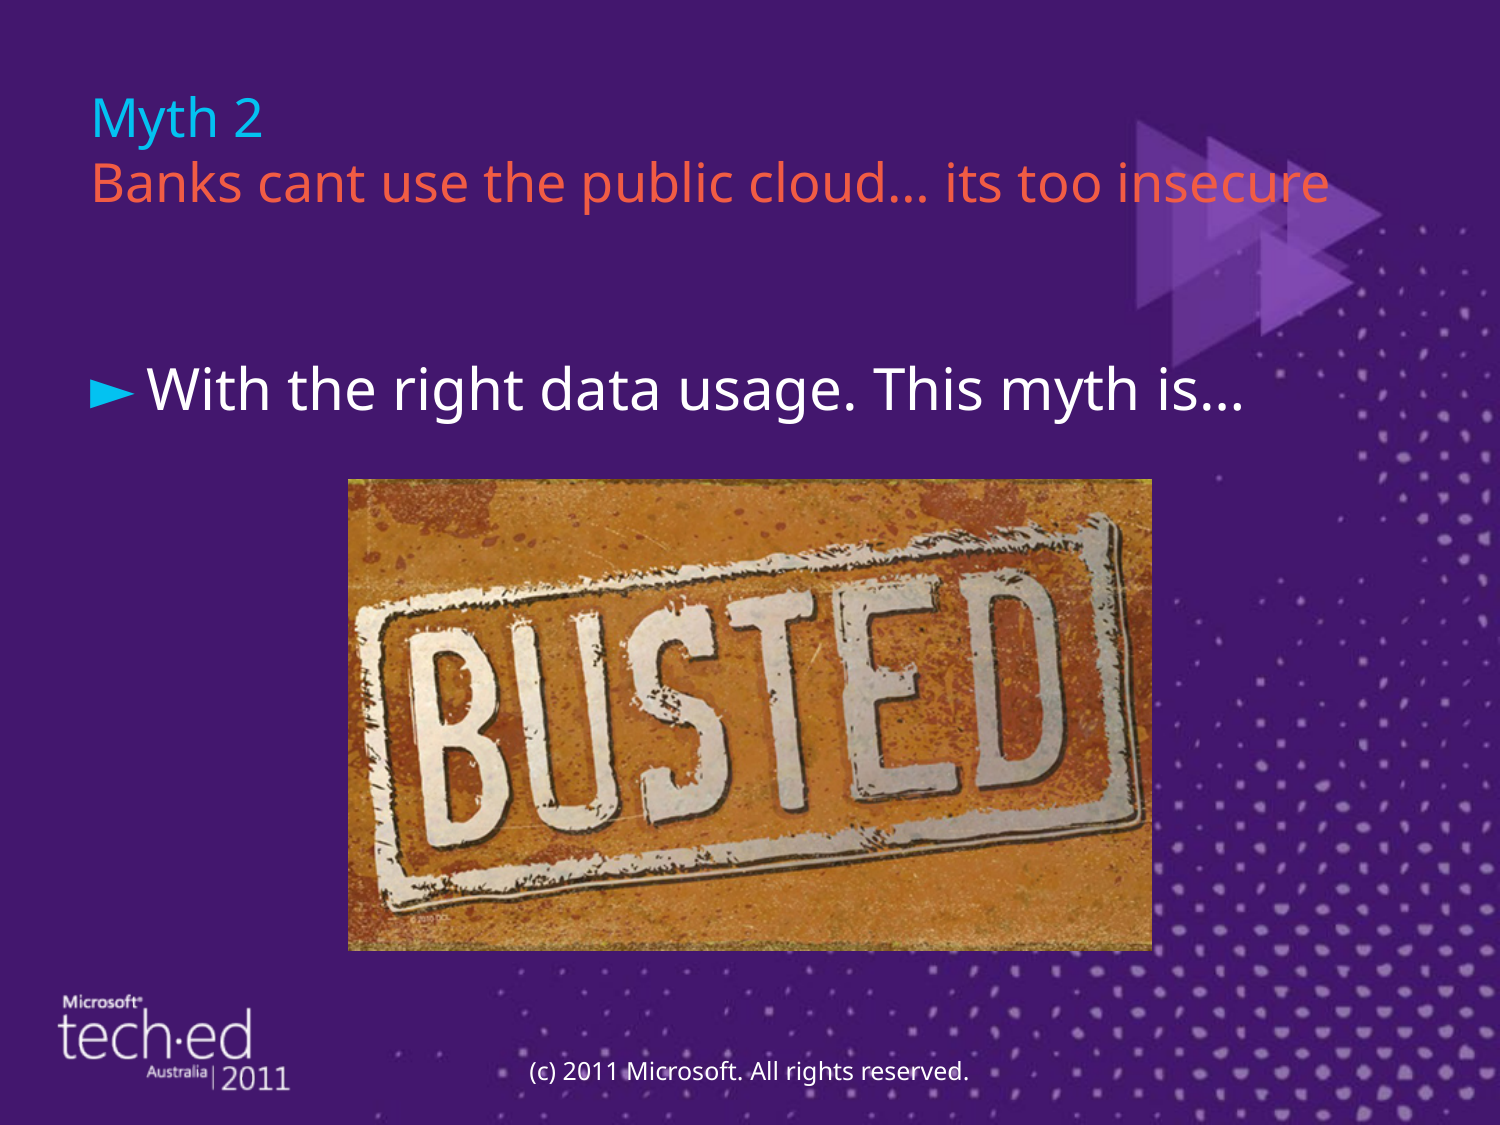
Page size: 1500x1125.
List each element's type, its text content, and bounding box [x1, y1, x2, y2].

picture [0, 0, 1500, 1125]
title Myth 2 Banks cant use the public cloud… its too insecure [75, 54, 1425, 243]
list With the right data usage. This myth is… [75, 262, 1425, 1005]
footer (c) 2011 Microsoft. All rights reserved. [512, 1042, 988, 1103]
